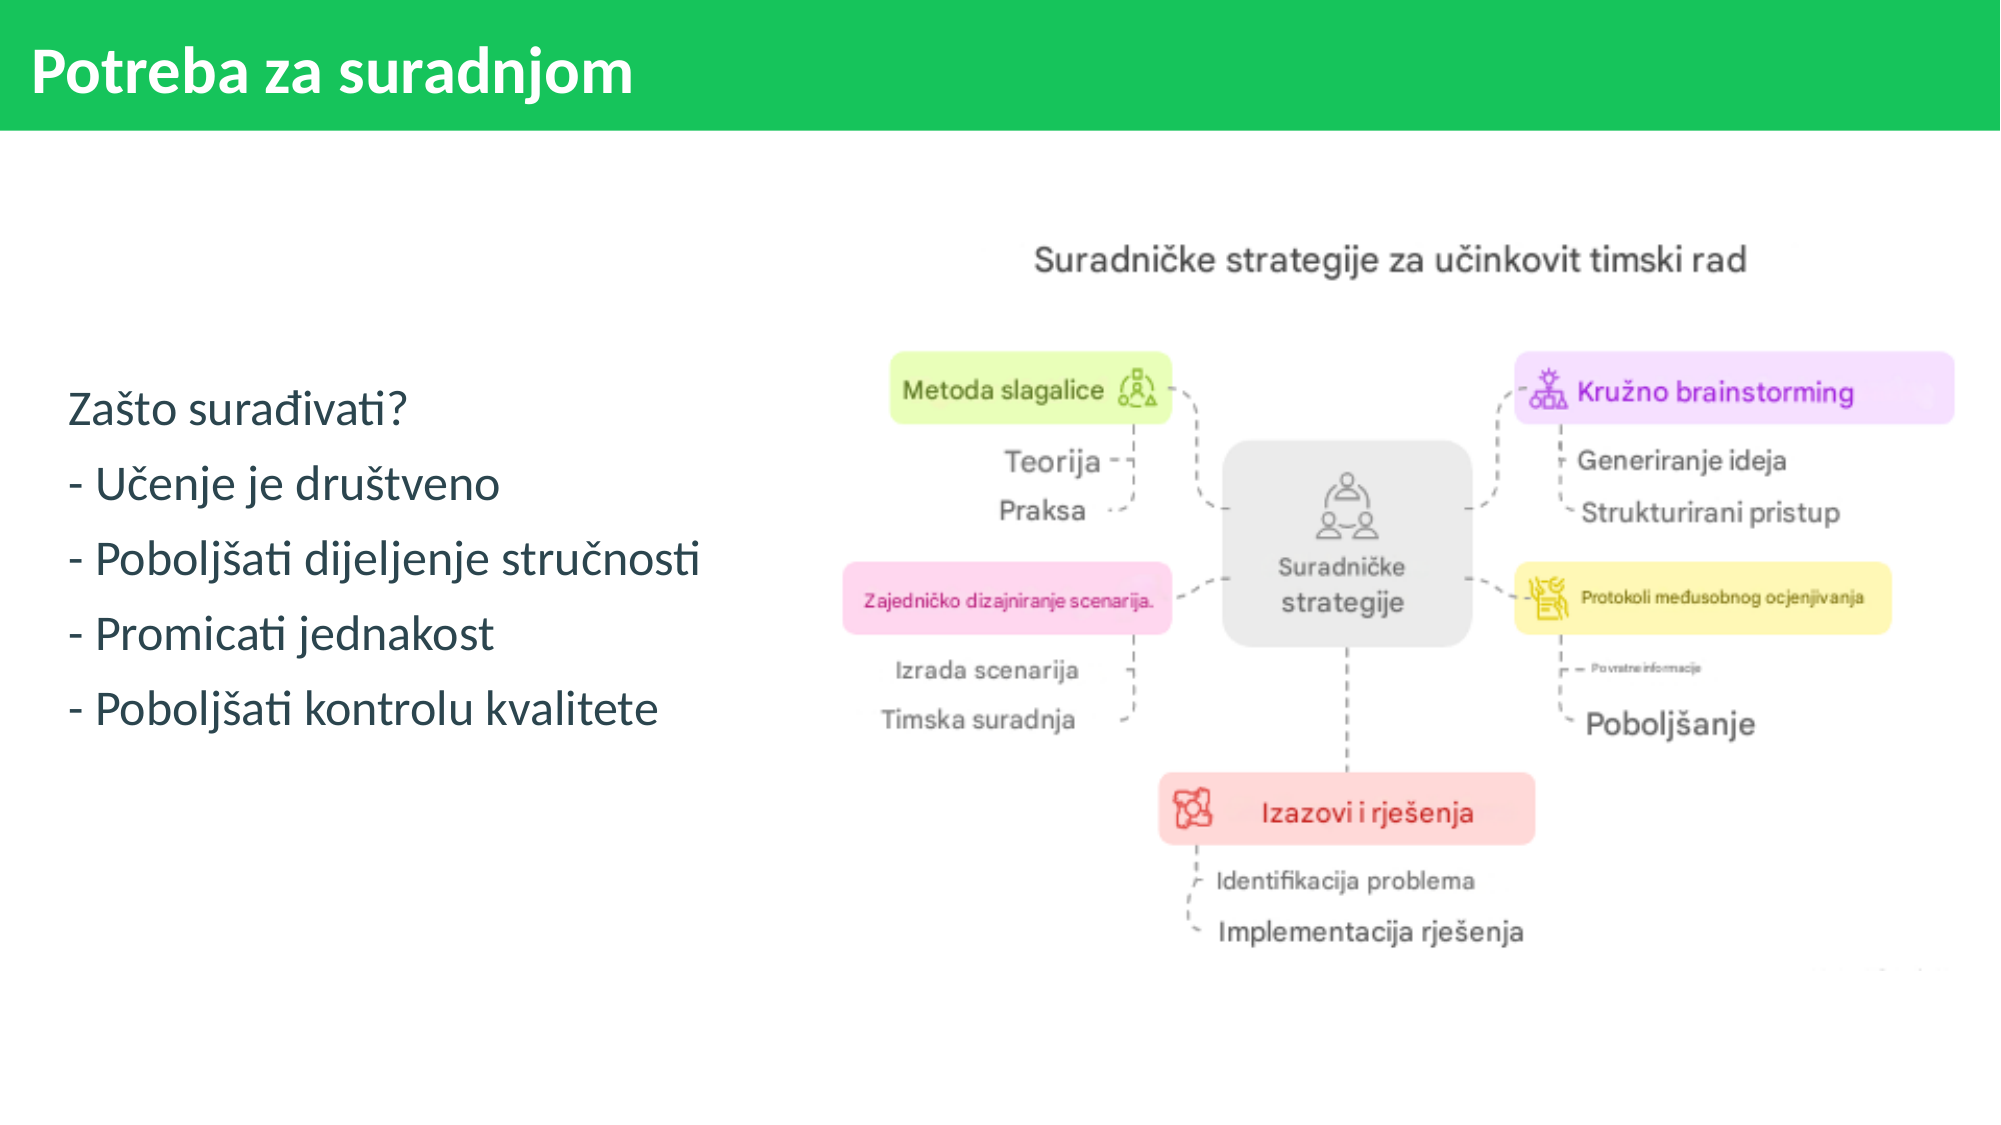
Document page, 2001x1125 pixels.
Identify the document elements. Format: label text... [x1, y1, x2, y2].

picture [837, 214, 1976, 971]
title Potreba za suradnjom [16, 13, 1976, 131]
list Zašto surađivati? - Učenje je društveno - Poboljšati dijeljenje stručnosti - Promicati jednakost - Poboljšati kontrolu kvalitete [16, 375, 799, 811]
